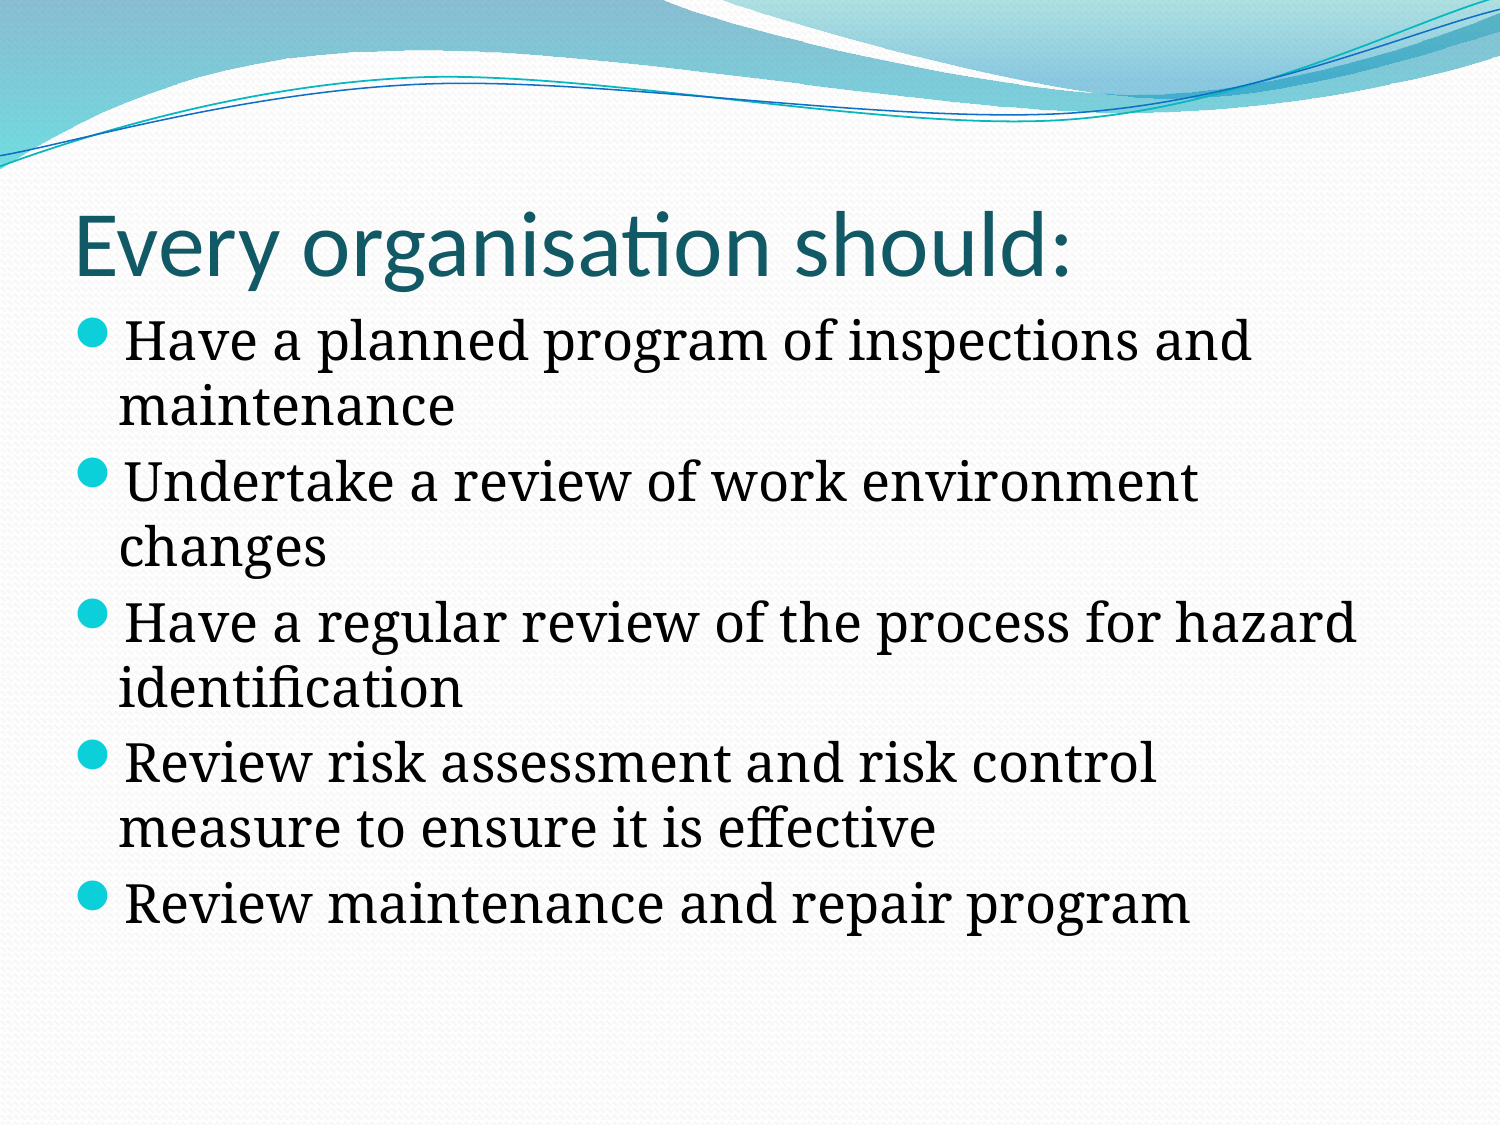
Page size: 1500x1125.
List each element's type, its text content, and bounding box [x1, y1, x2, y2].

list Every organisation should: Have a planned program of inspections and maintenance Undertake a review of work environment changes Have a regular review of the process for hazard identification Review risk assessment and risk control measure to ensure it is effective Review maintenance and repair program [58, 175, 1409, 896]
